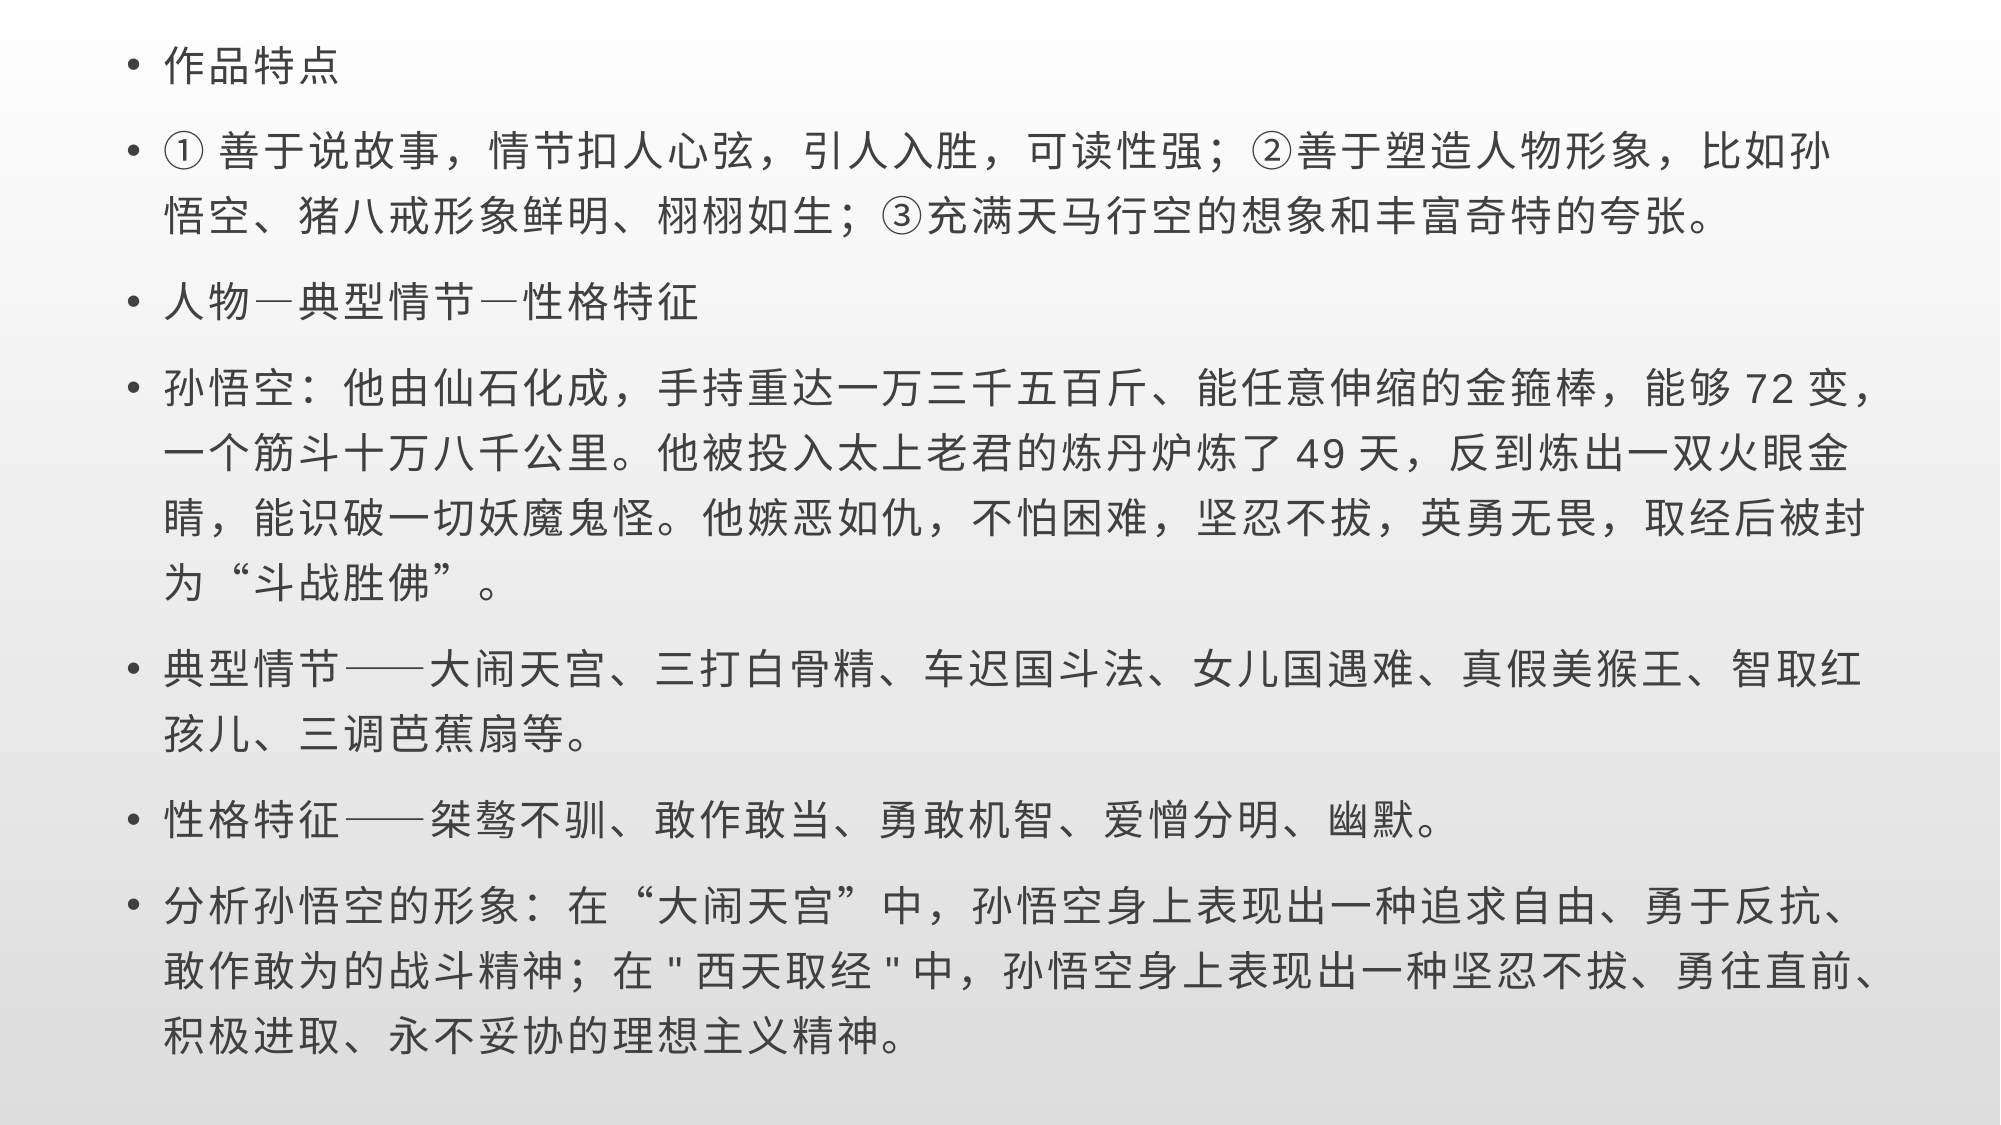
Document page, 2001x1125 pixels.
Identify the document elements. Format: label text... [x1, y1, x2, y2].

list 作品特点 ①善于说故事，情节扣人心弦，引人入胜，可读性强；②善于塑造人物形象，比如孙悟空、猪八戒形象鲜明、栩栩如生；③充满天马行空的想象和丰富奇特的夸张。 人物—典型情节—性格特征 孙悟空：他由仙石化成，手持重达一万三千五百斤、能任意伸缩的金箍棒，能够72变，一个筋斗十万八千公里。他被投入太上老君的炼丹炉炼了49天，反到炼出一双火眼金睛，能识破一切妖魔鬼怪。他嫉恶如仇，不怕困难，坚忍不拔，英勇无畏，取经后被封为“斗战胜佛”。 典型情节——大闹天宫、三打白骨精、车迟国斗法、女儿国遇难、真假美猴王、智取红孩儿、三调芭蕉扇等。 性格特征——桀骜不驯、敢作敢当、勇敢机智、爱憎分明、幽默。 分析孙悟空的形象：在“大闹天宫”中，孙悟空身上表现出一种追求自由、勇于反抗、敢作敢为的战斗精神；在"西天取经"中，孙悟空身上表现出一种坚忍不拔、勇往直前、积极进取、永不妥协的理想主义精神。 [109, 24, 1891, 852]
